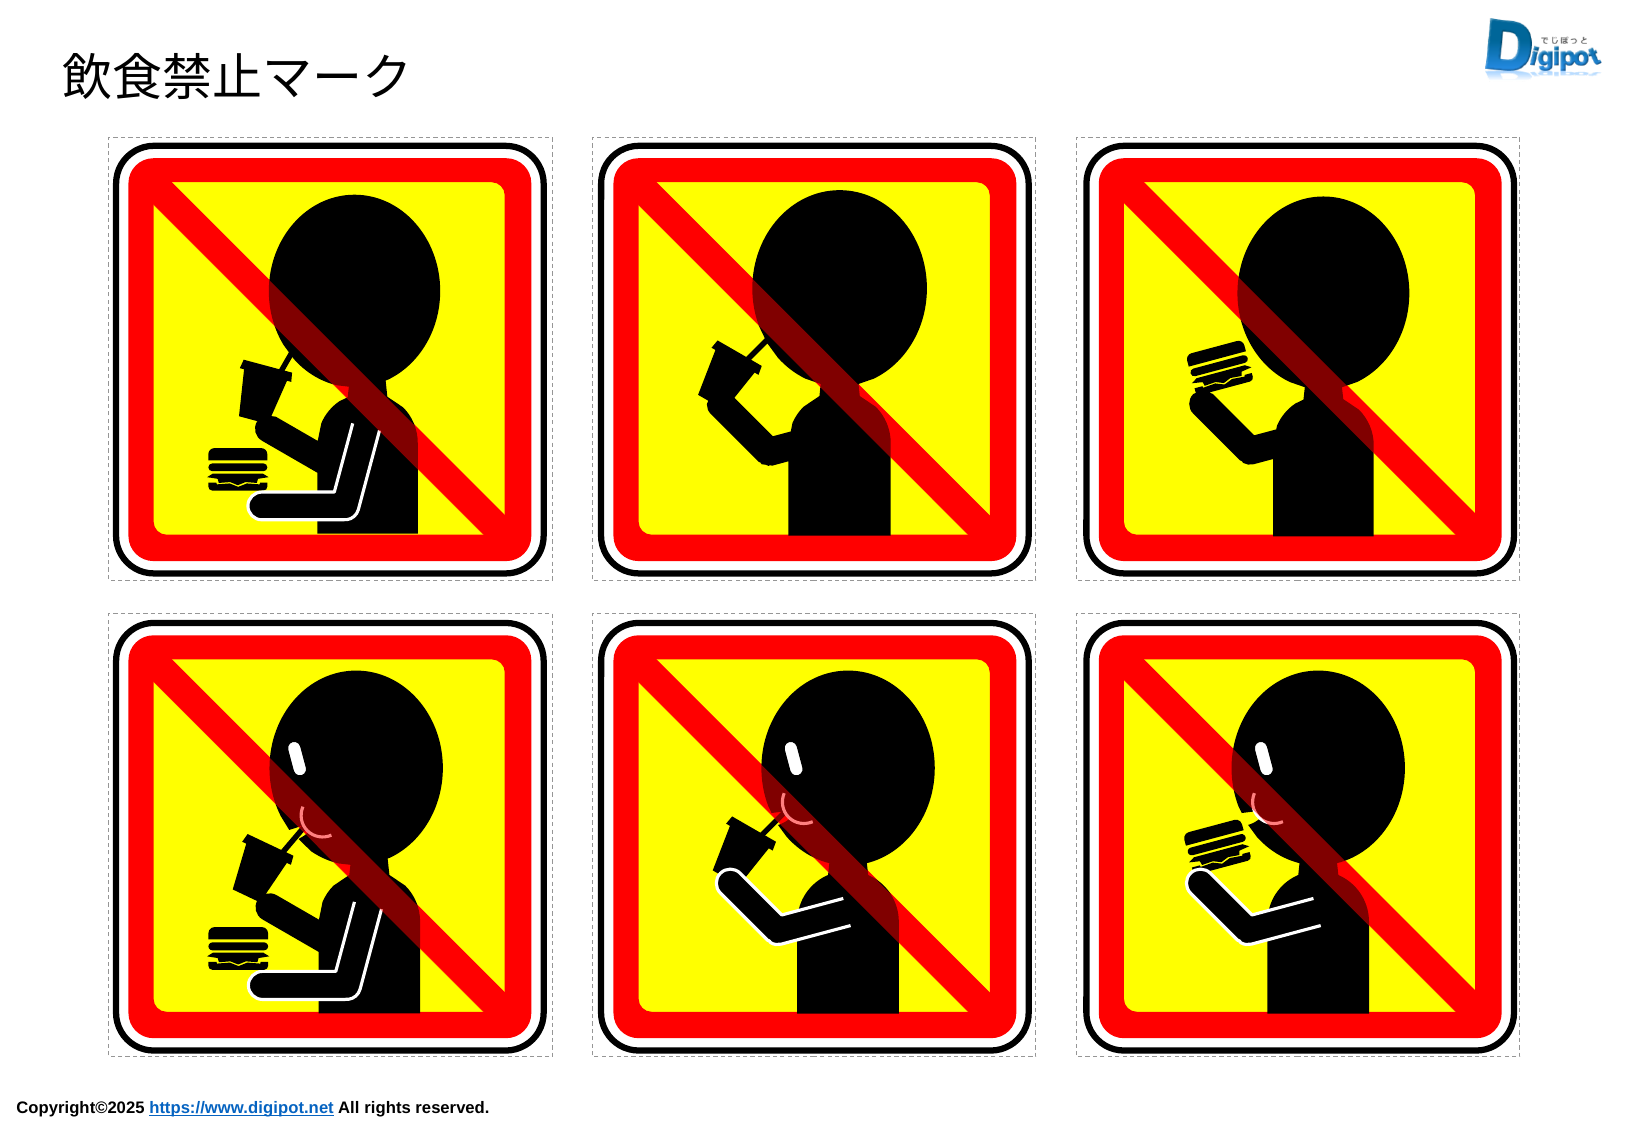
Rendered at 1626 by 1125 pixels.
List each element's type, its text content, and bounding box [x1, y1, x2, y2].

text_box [116, 145, 544, 574]
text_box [116, 622, 544, 1051]
picture [1485, 18, 1602, 82]
text_box 飲食禁止マーク [47, 38, 427, 113]
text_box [601, 145, 1029, 574]
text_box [601, 622, 1029, 1051]
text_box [1086, 145, 1514, 574]
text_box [1086, 622, 1514, 1051]
